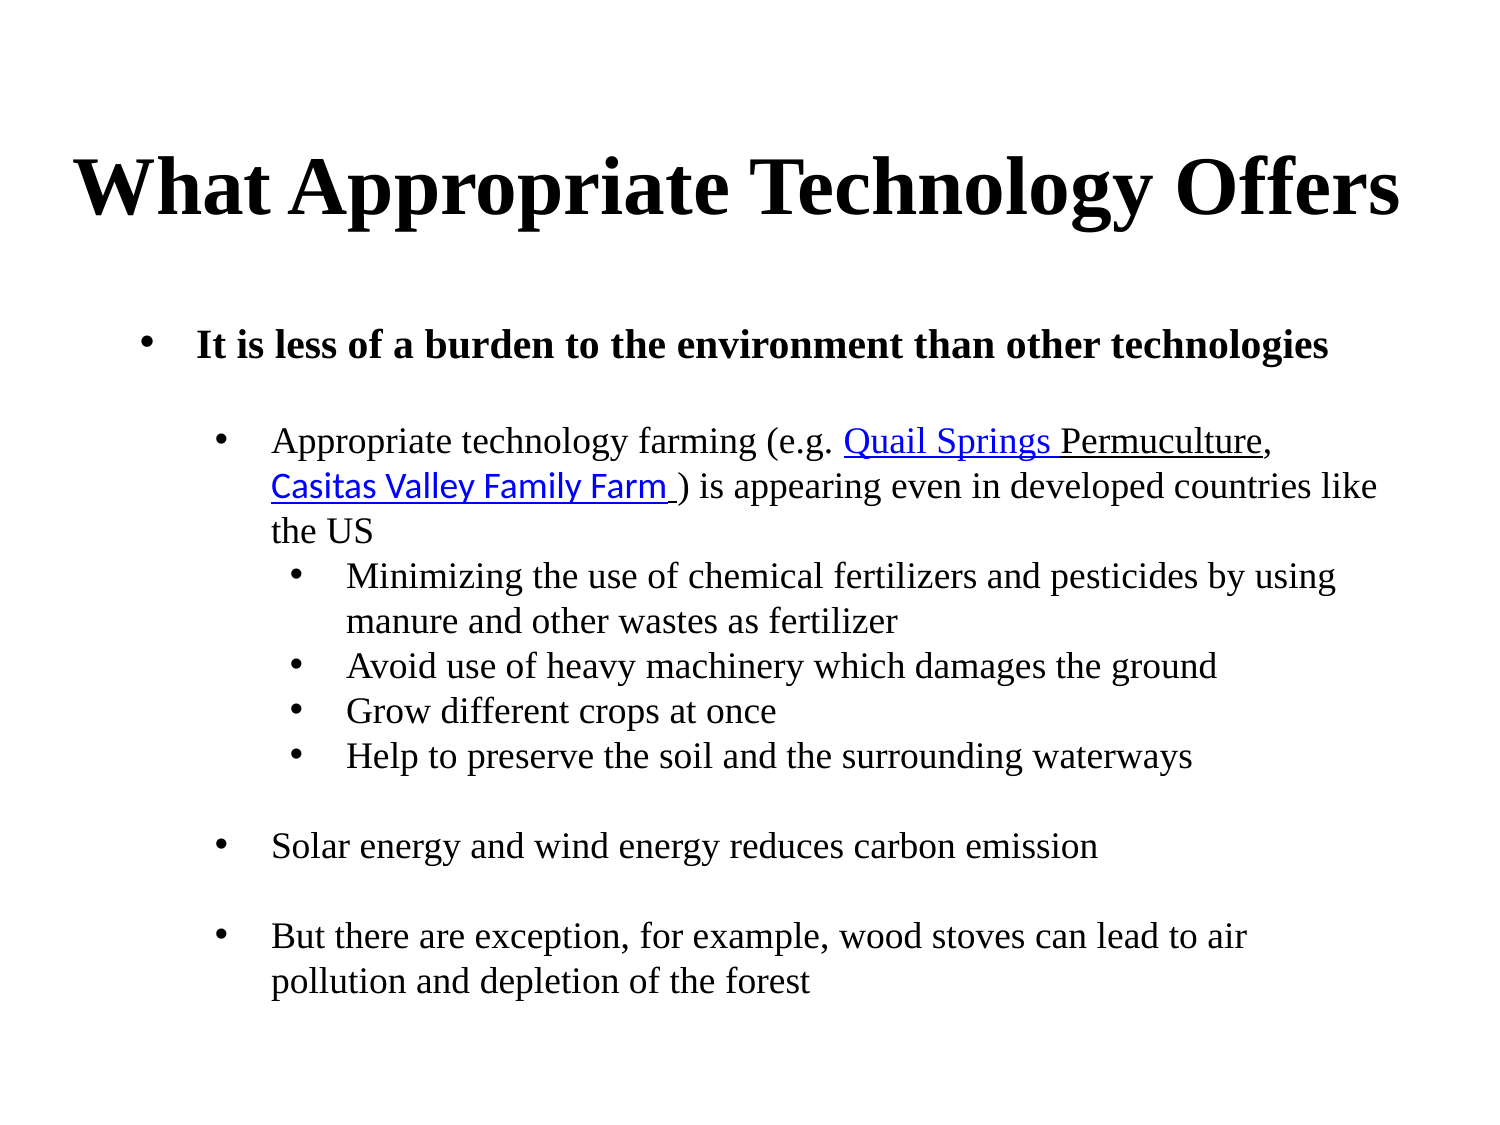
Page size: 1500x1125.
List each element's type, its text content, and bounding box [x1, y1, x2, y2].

text_box It is less of a burden to the environment than other technologies Appropriate technology farming (e.g. Quail Springs Permuculture, Casitas Valley Family Farm ) is appearing even in developed countries like the US Minimizing the use of chemical fertilizers and pesticides by using manure and other wastes as fertilizer Avoid use of heavy machinery which damages the ground Grow different crops at once Help to preserve the soil and the surrounding waterways Solar energy and wind energy reduces carbon emission But there are exception, for example, wood stoves can lead to air pollution and depletion of the forest [124, 263, 1402, 1054]
title What Appropriate Technology Offers [34, 99, 1441, 263]
